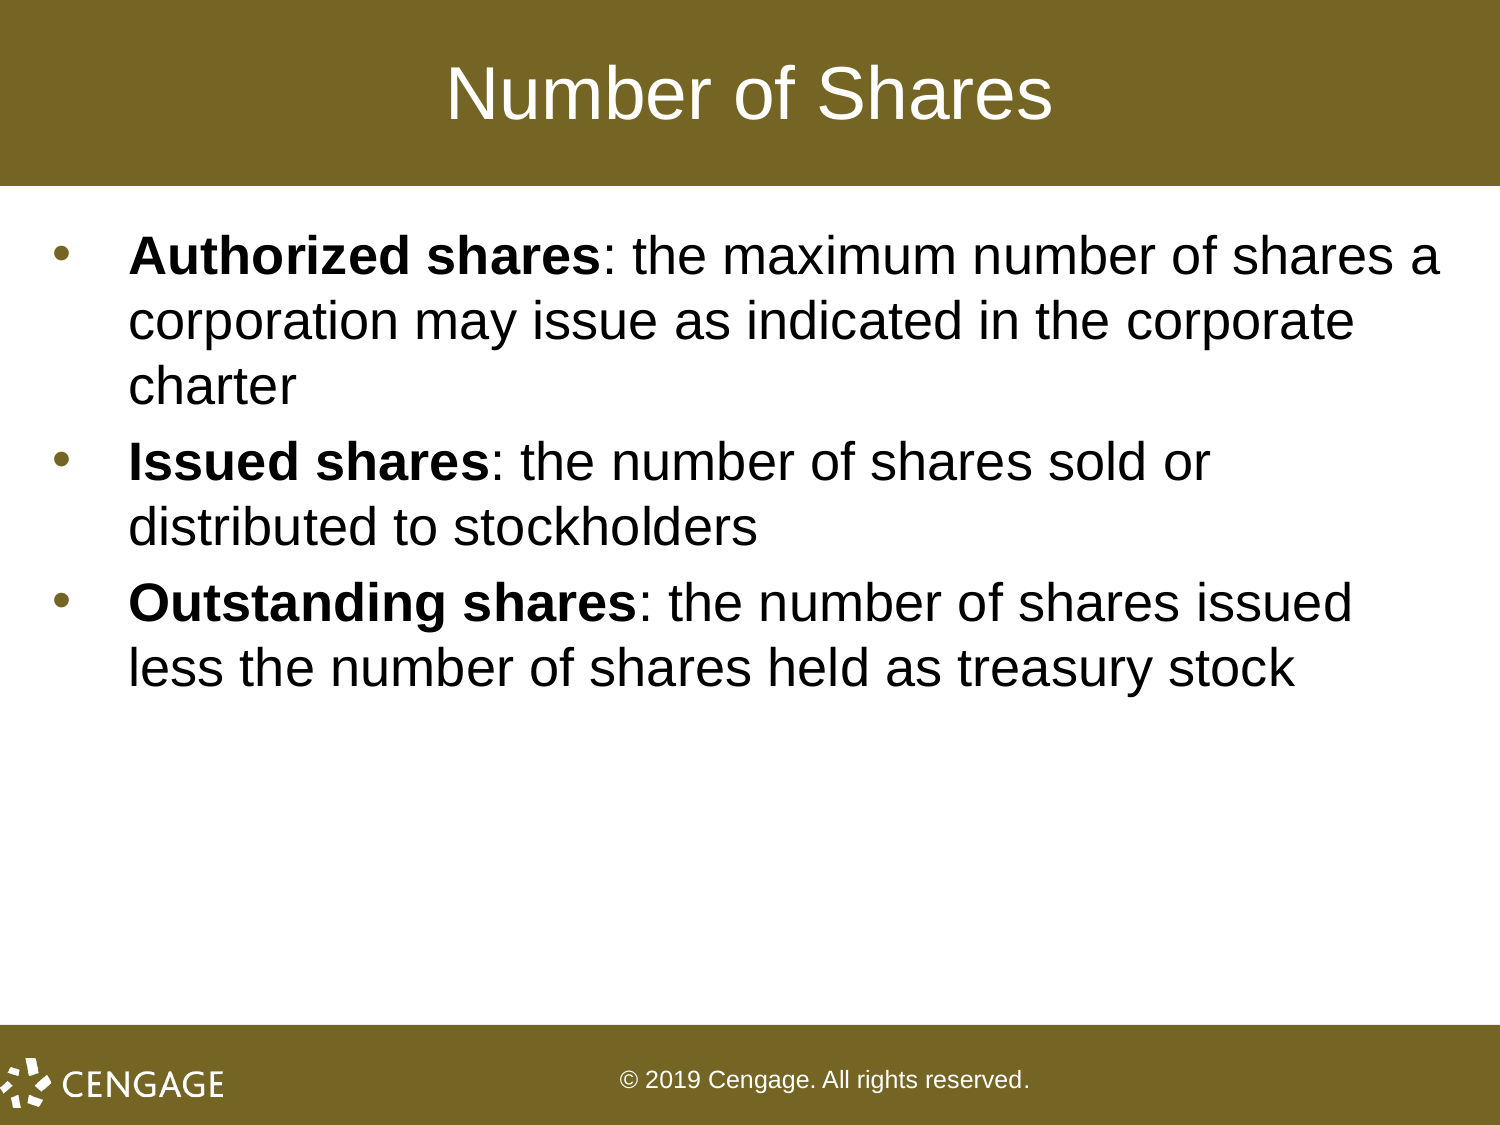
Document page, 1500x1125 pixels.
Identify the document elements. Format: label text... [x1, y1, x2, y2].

list Authorized shares: the maximum number of shares a corporation may issue as indicated in the corporate charter Issued shares: the number of shares sold or distributed to stockholders Outstanding shares: the number of shares issued less the number of shares held as treasury stock [37, 212, 1475, 1001]
picture [0, 1058, 223, 1108]
title Number of Shares [7, 4, 1493, 175]
